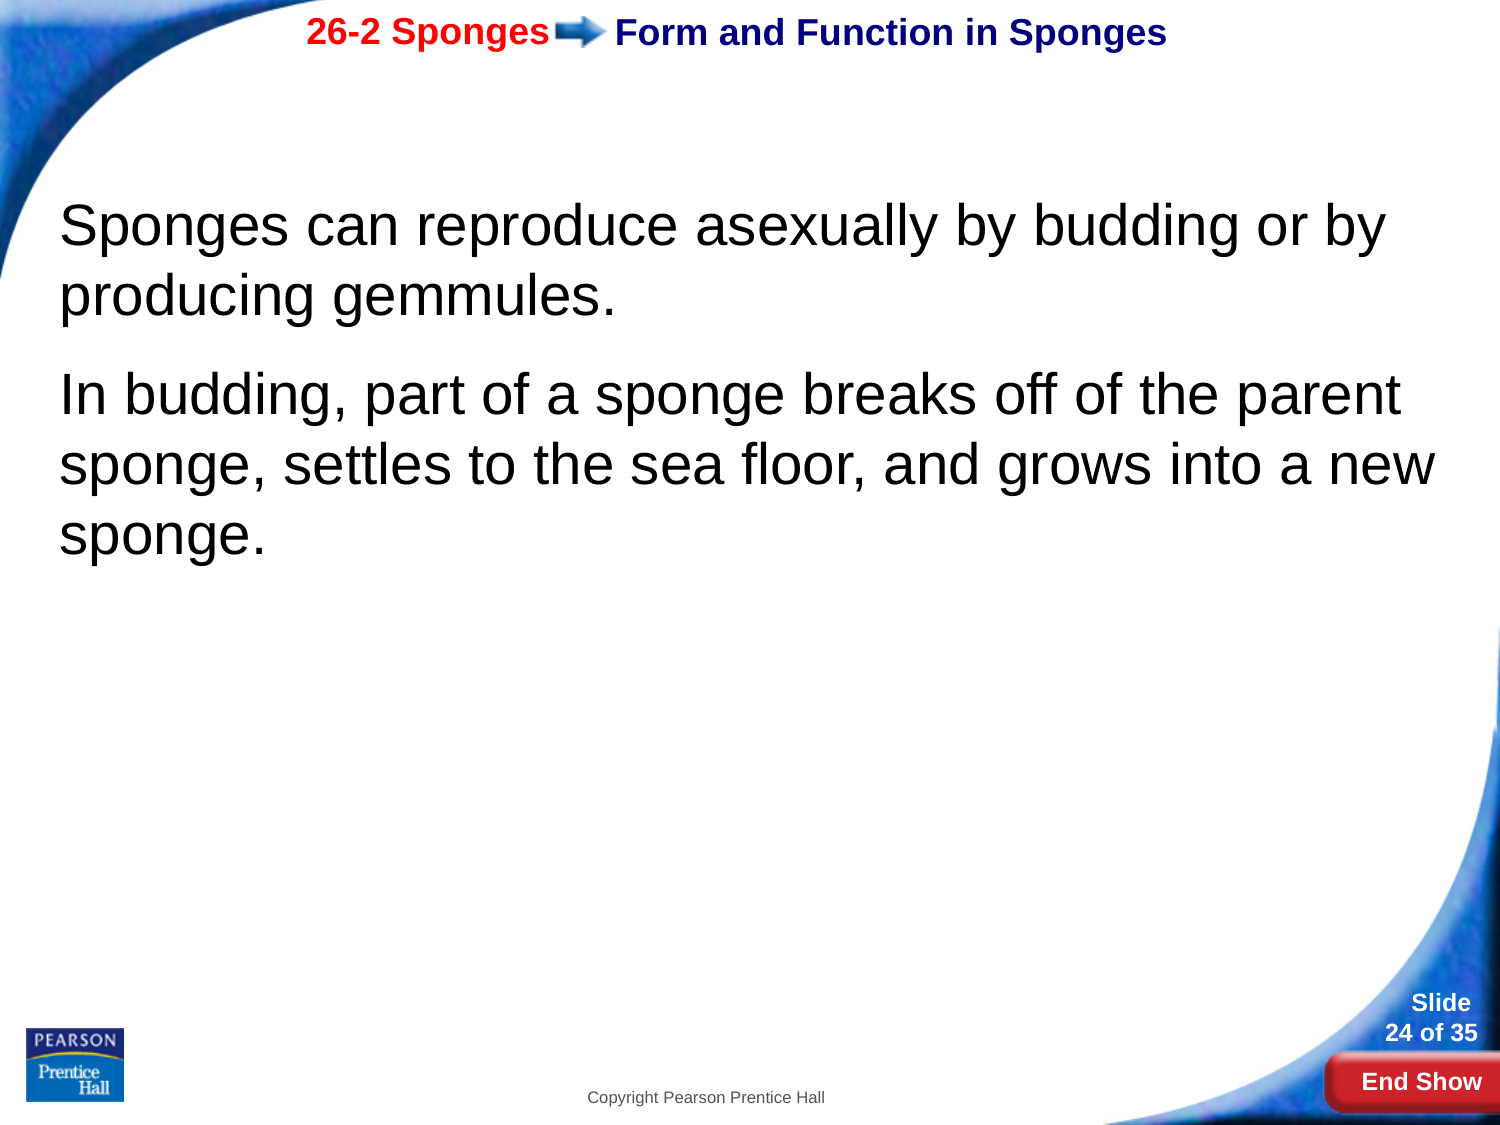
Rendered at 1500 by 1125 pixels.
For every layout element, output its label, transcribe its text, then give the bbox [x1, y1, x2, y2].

title Form and Function in Sponges [599, 0, 1269, 76]
list Sponges can reproduce asexually by budding or by producing gemmules. In budding, part of a sponge breaks off of the parent sponge, settles to the sea floor, and grows into a new sponge. [44, 179, 1463, 976]
picture [0, 0, 1500, 1125]
footer Copyright Pearson Prentice Hall [468, 1078, 945, 1105]
